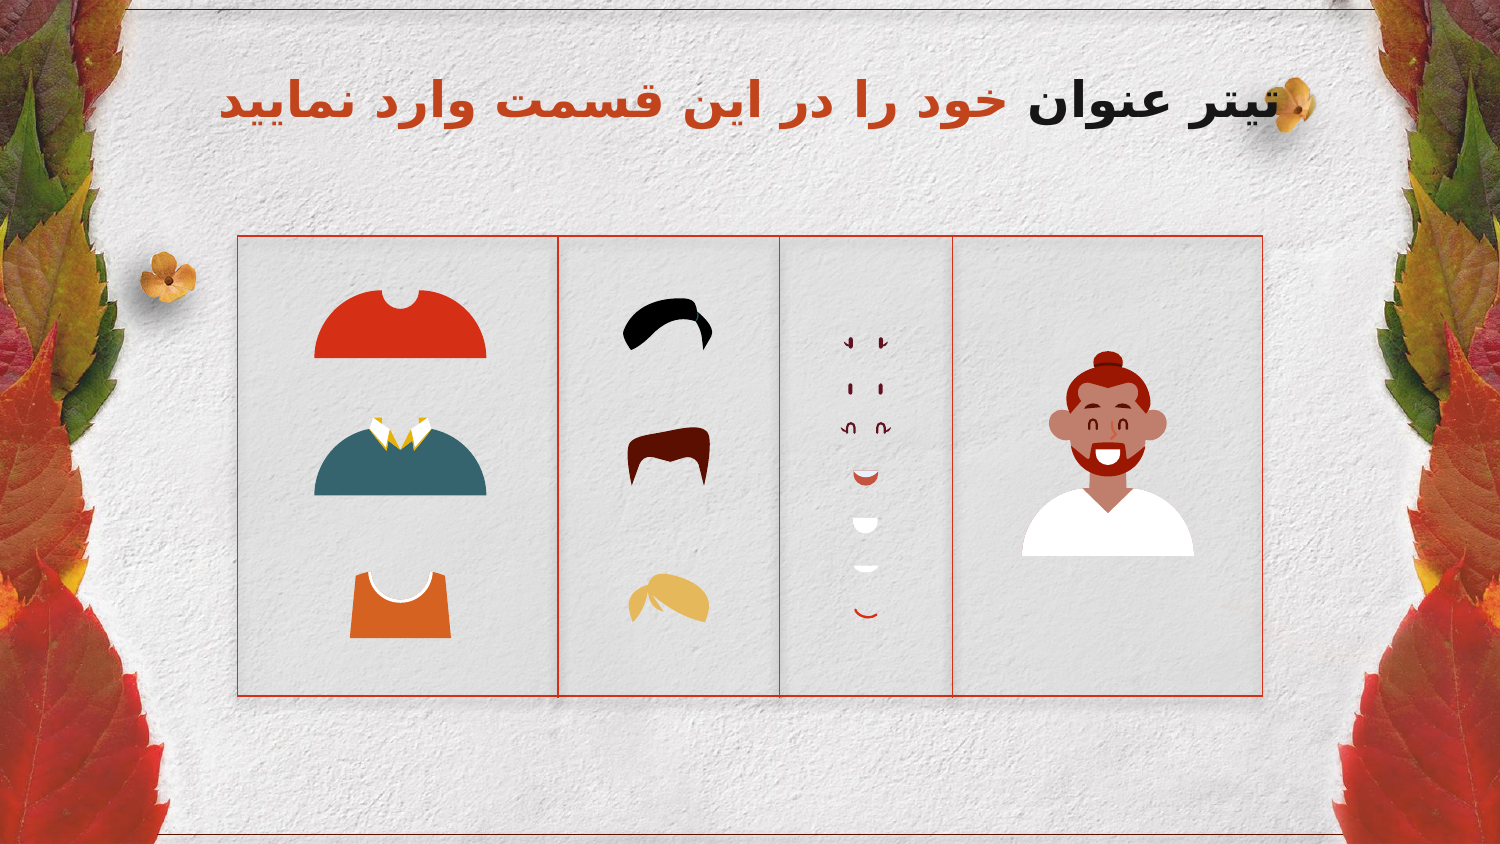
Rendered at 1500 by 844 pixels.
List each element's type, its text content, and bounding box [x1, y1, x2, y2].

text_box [237, 235, 1263, 698]
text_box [1055, 350, 1152, 477]
picture [0, 0, 1500, 844]
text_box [840, 421, 892, 435]
text_box تیتر عنوان خود را در این قسمت وارد نمایید [124, 30, 1376, 135]
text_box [843, 336, 888, 349]
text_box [848, 383, 883, 395]
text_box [314, 417, 487, 496]
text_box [1087, 418, 1129, 431]
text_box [349, 571, 452, 639]
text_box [620, 298, 718, 351]
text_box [1021, 366, 1195, 557]
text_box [853, 469, 879, 486]
